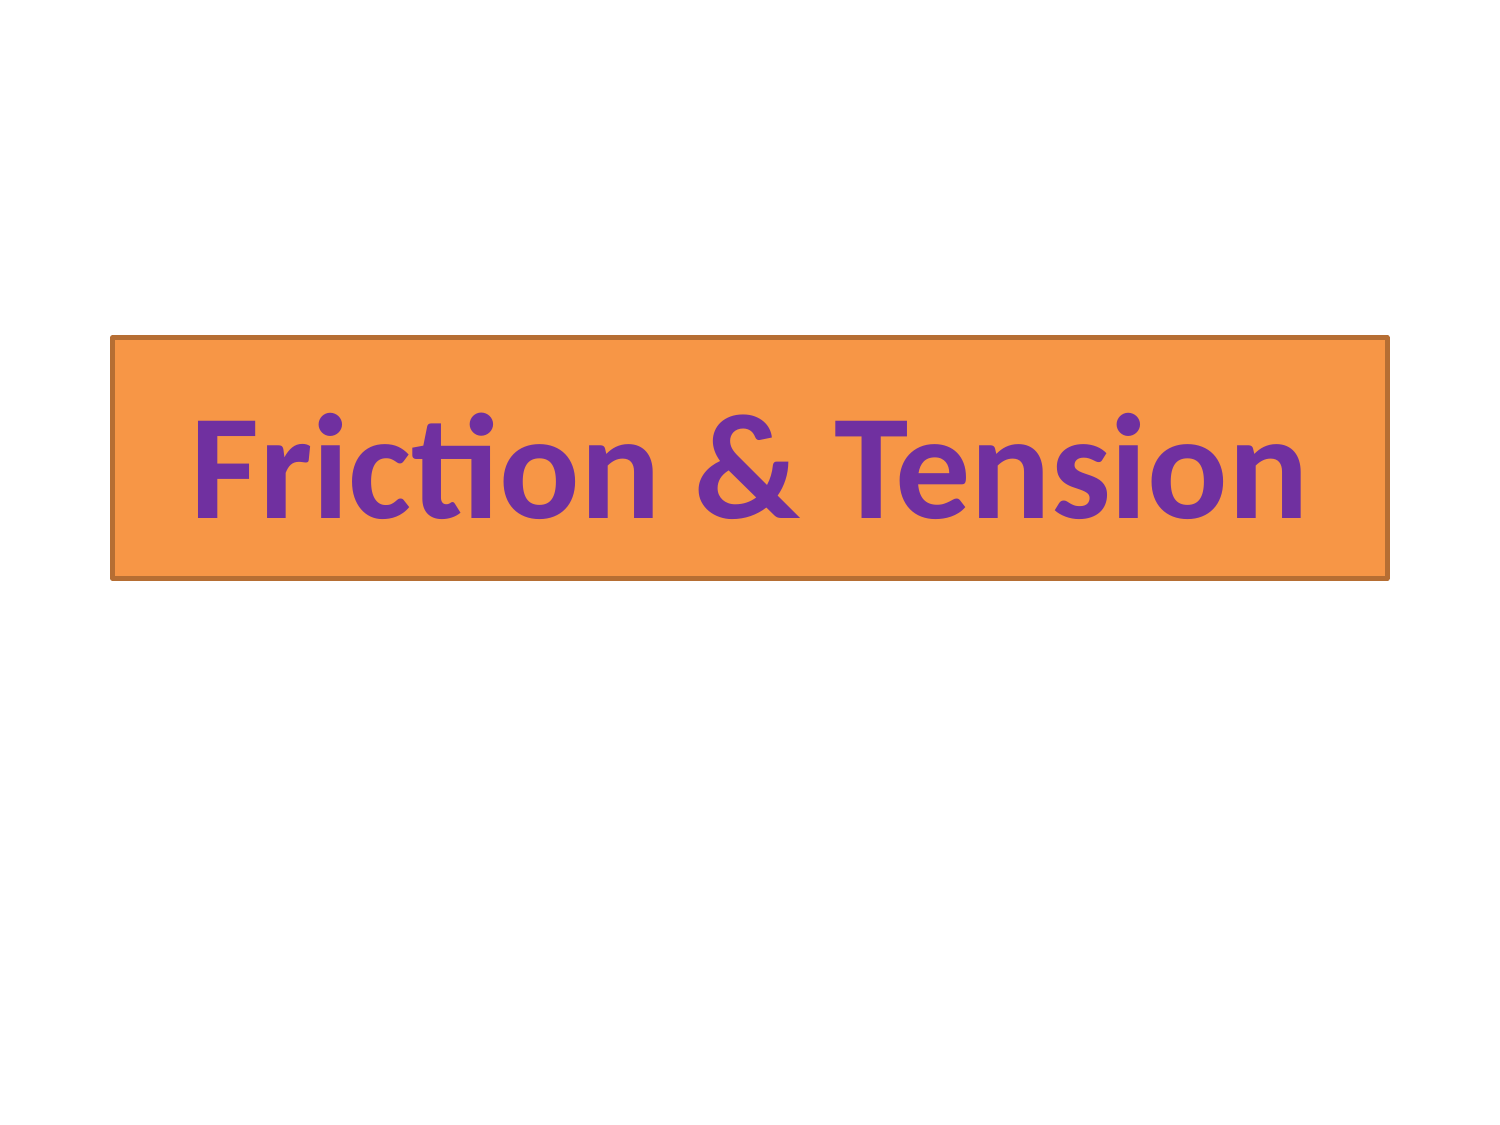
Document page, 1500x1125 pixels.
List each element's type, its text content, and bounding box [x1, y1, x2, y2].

title Friction & Tension [110, 335, 1390, 581]
